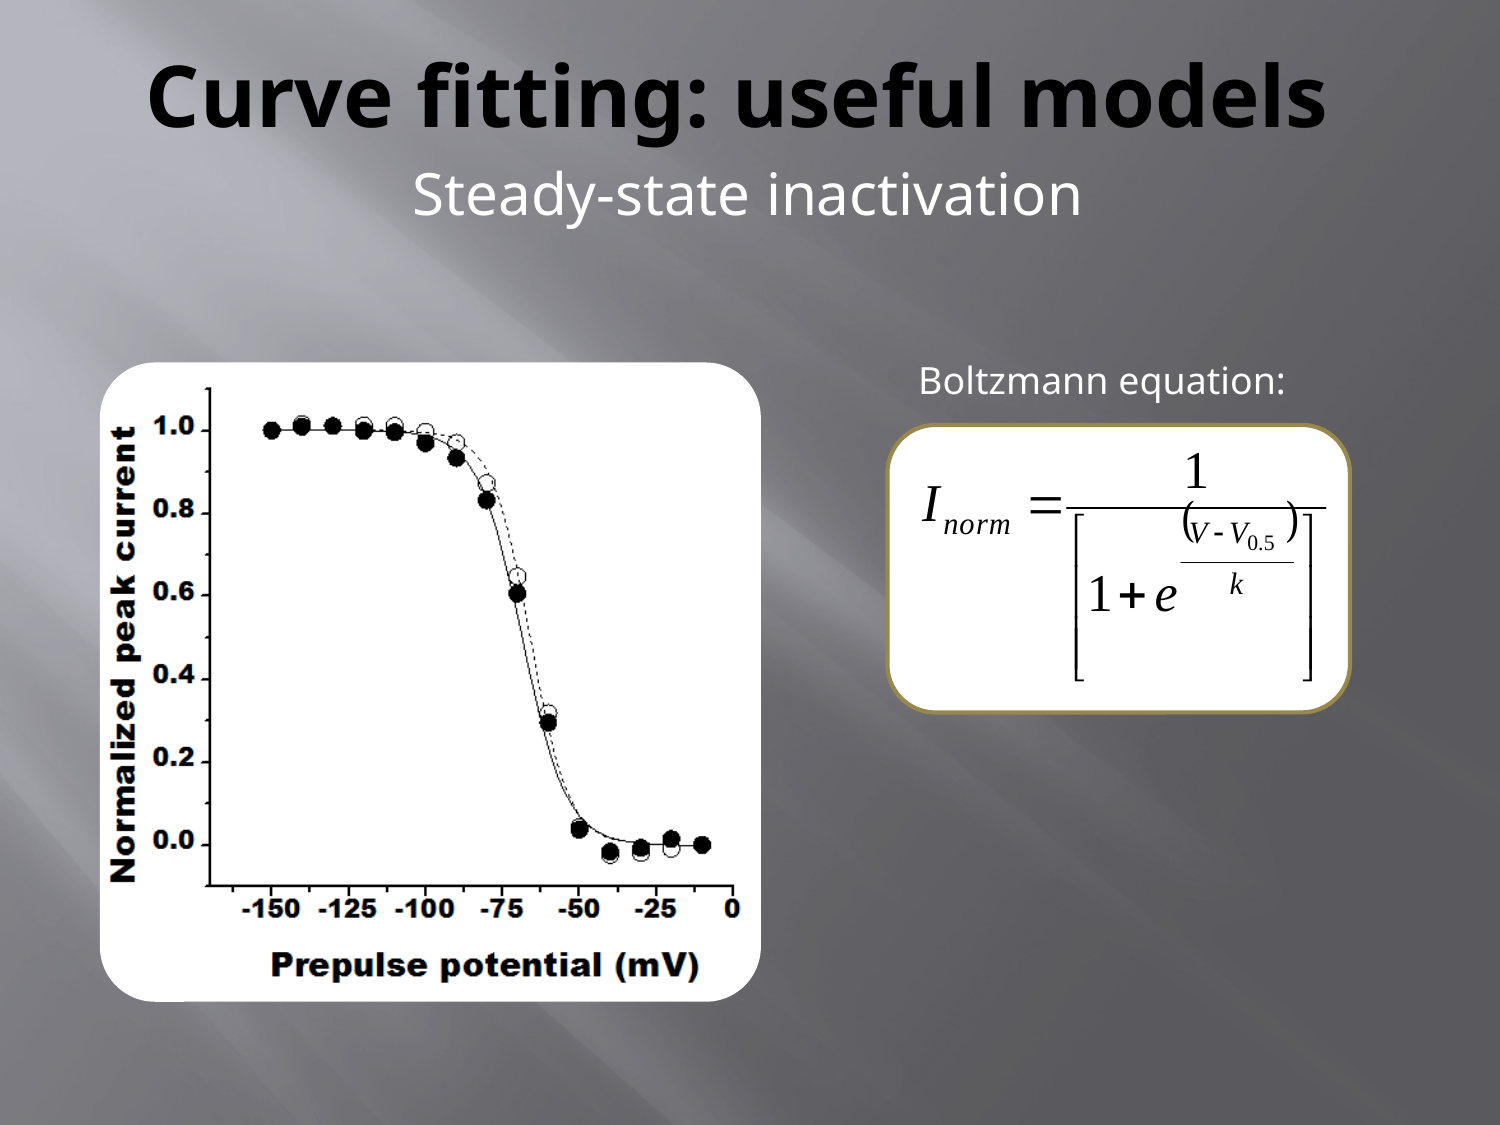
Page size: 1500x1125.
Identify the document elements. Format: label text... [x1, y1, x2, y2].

text_box Steady-state inactivation [397, 149, 1098, 235]
text_box [885, 422, 1345, 714]
picture [99, 362, 762, 1002]
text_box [912, 437, 1336, 695]
title Curve fitting: useful models [62, 0, 1413, 188]
text_box Boltzmann equation: [903, 349, 1302, 410]
